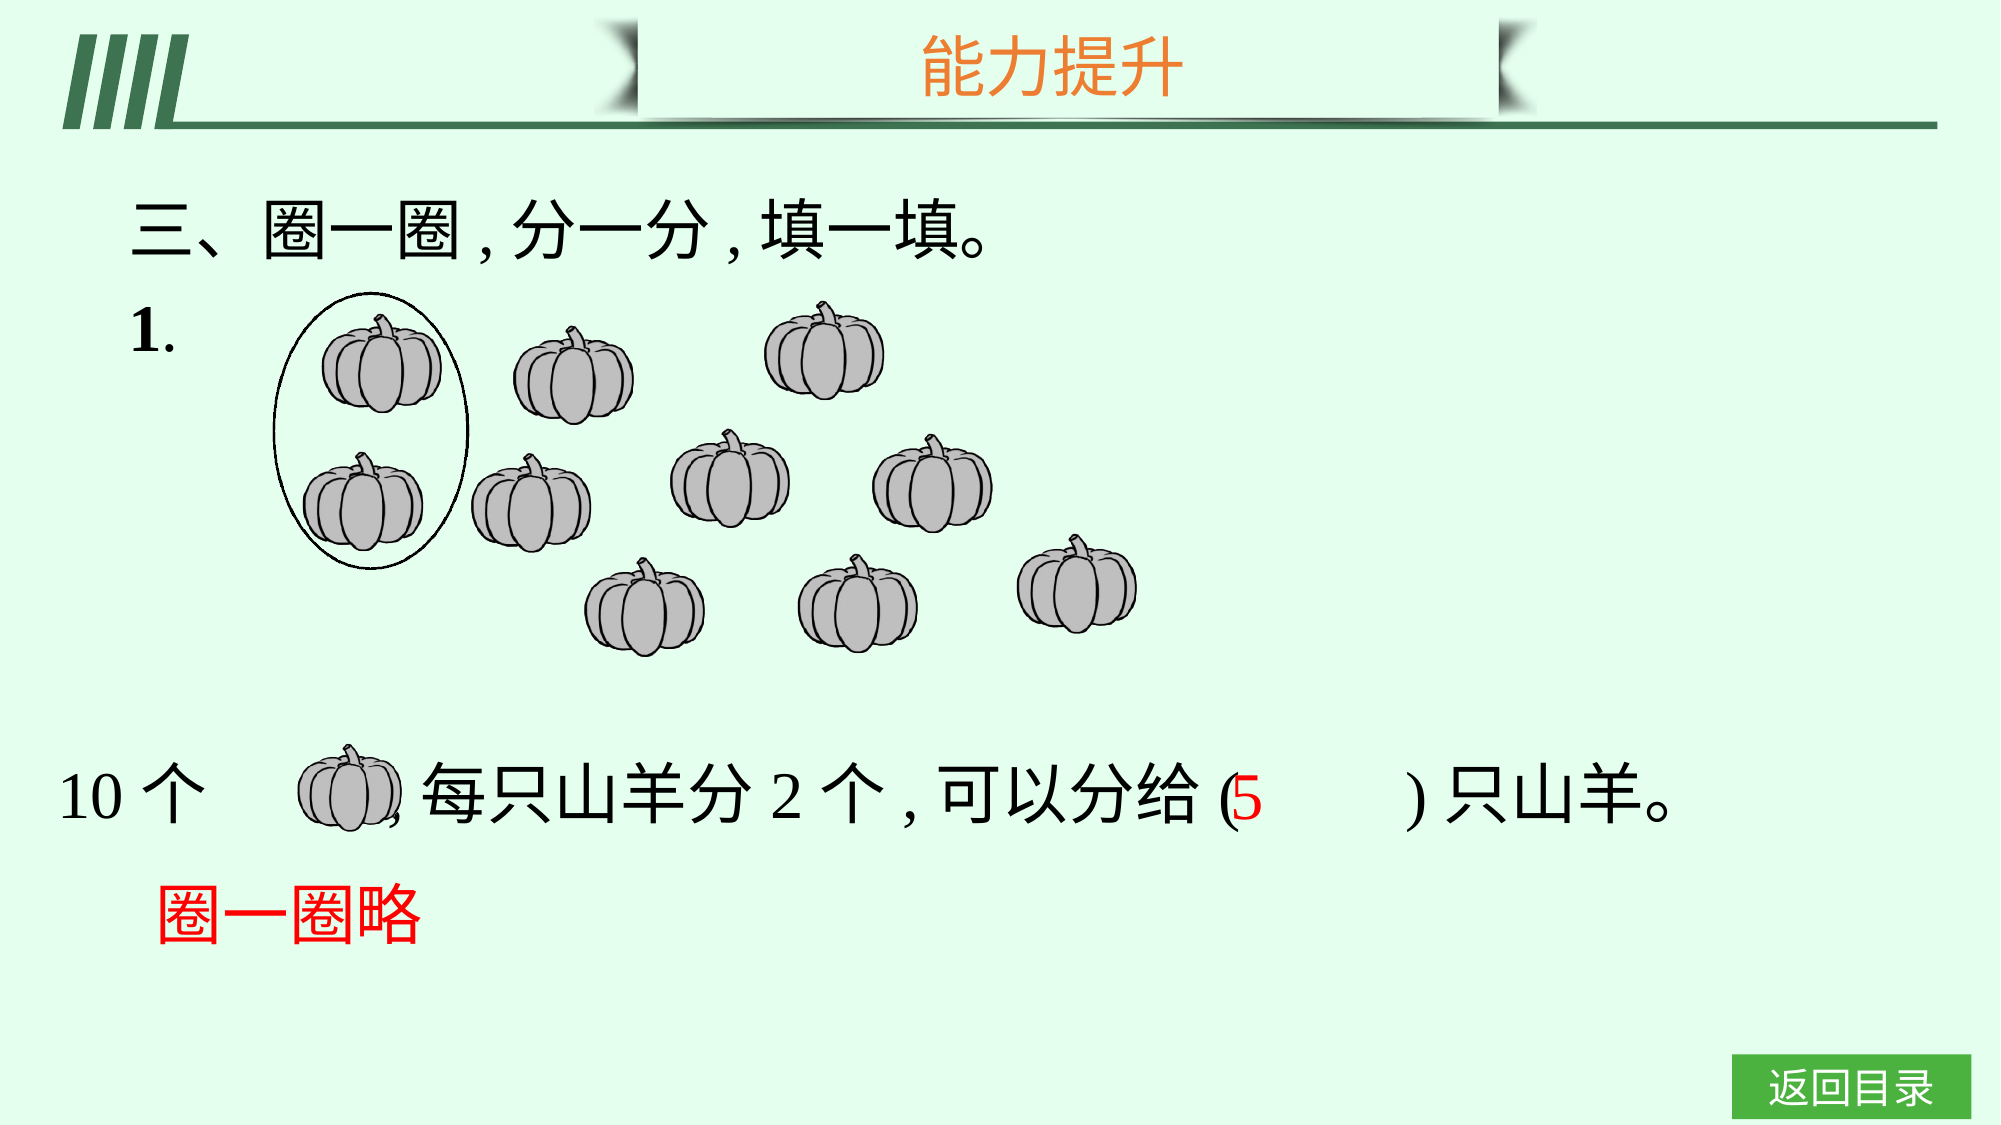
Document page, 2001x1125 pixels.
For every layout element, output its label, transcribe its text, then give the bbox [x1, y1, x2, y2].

picture [269, 283, 1144, 667]
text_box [594, 16, 1537, 127]
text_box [113, 726, 1670, 841]
text_box 三、圈一圈,分一分,填一填。 1. [113, 165, 1887, 372]
text_box 圈一圈略 [141, 849, 438, 961]
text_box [62, 34, 1938, 130]
